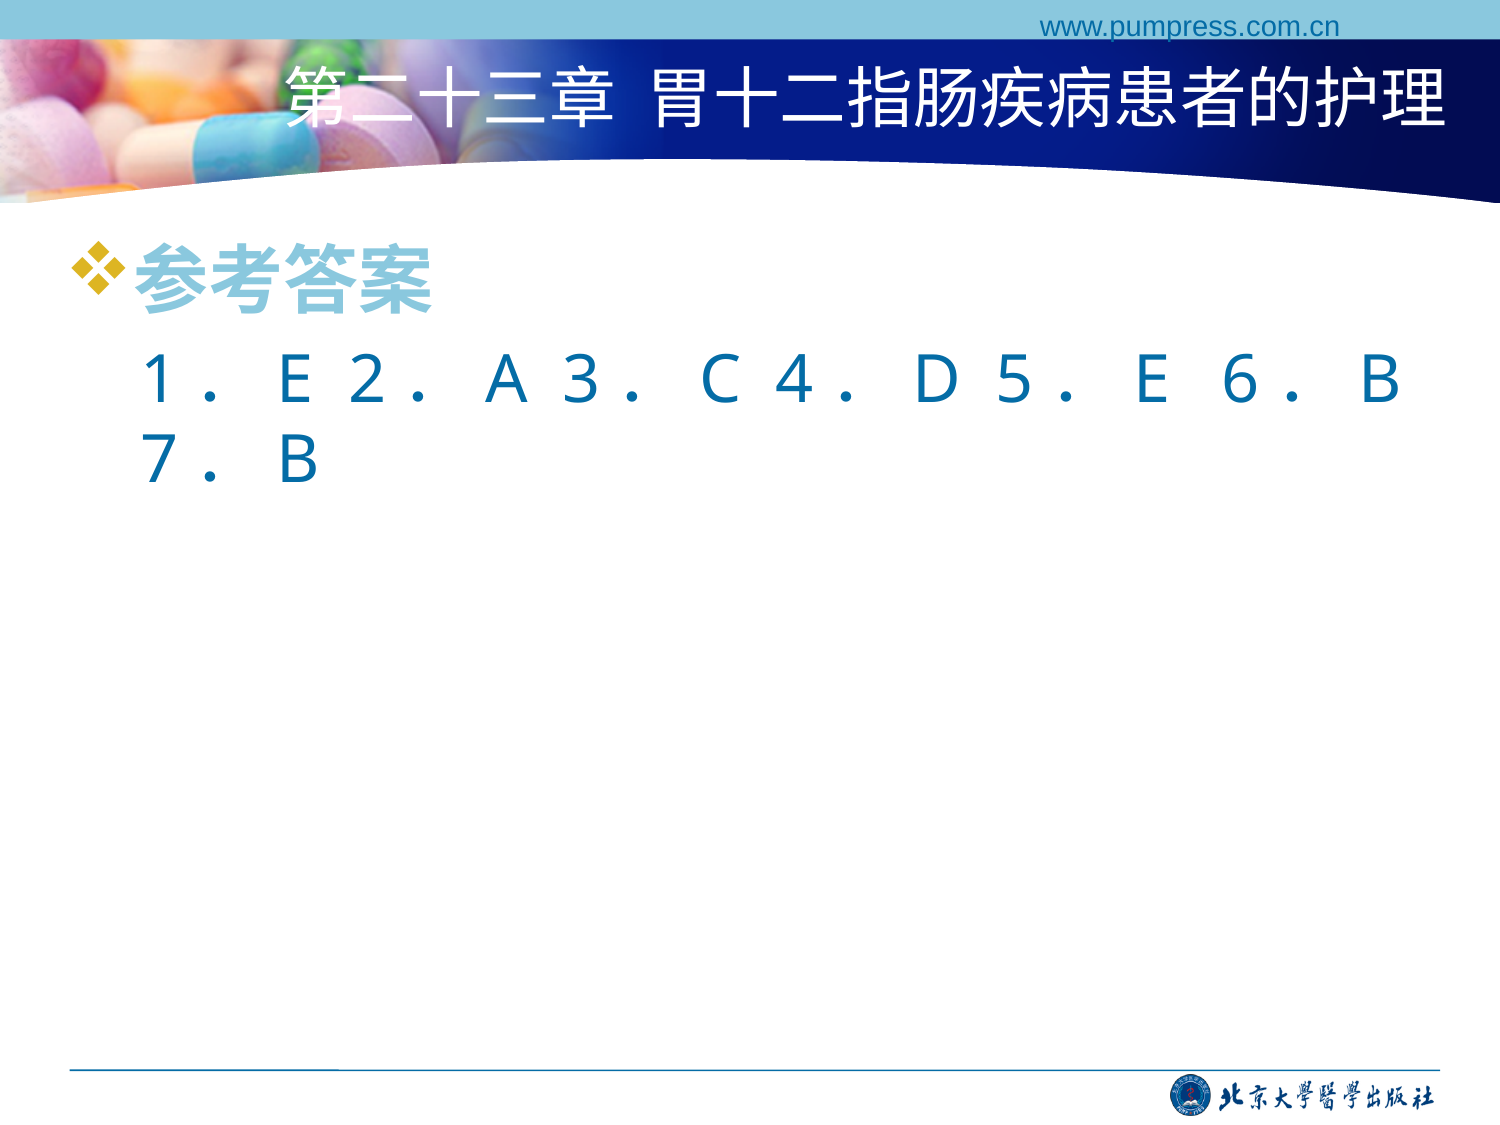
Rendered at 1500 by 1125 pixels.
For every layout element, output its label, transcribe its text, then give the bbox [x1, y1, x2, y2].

title 第二十三章 胃十二指肠疾病患者的护理 [137, 49, 1463, 143]
picture [0, 40, 1500, 203]
list 参考答案 1．E 2．A 3．C 4．D 5．E 6．B 7．B [49, 224, 1463, 1026]
slide_number www.pumpress.com.cn [1025, 0, 1463, 38]
picture [1170, 1074, 1436, 1118]
